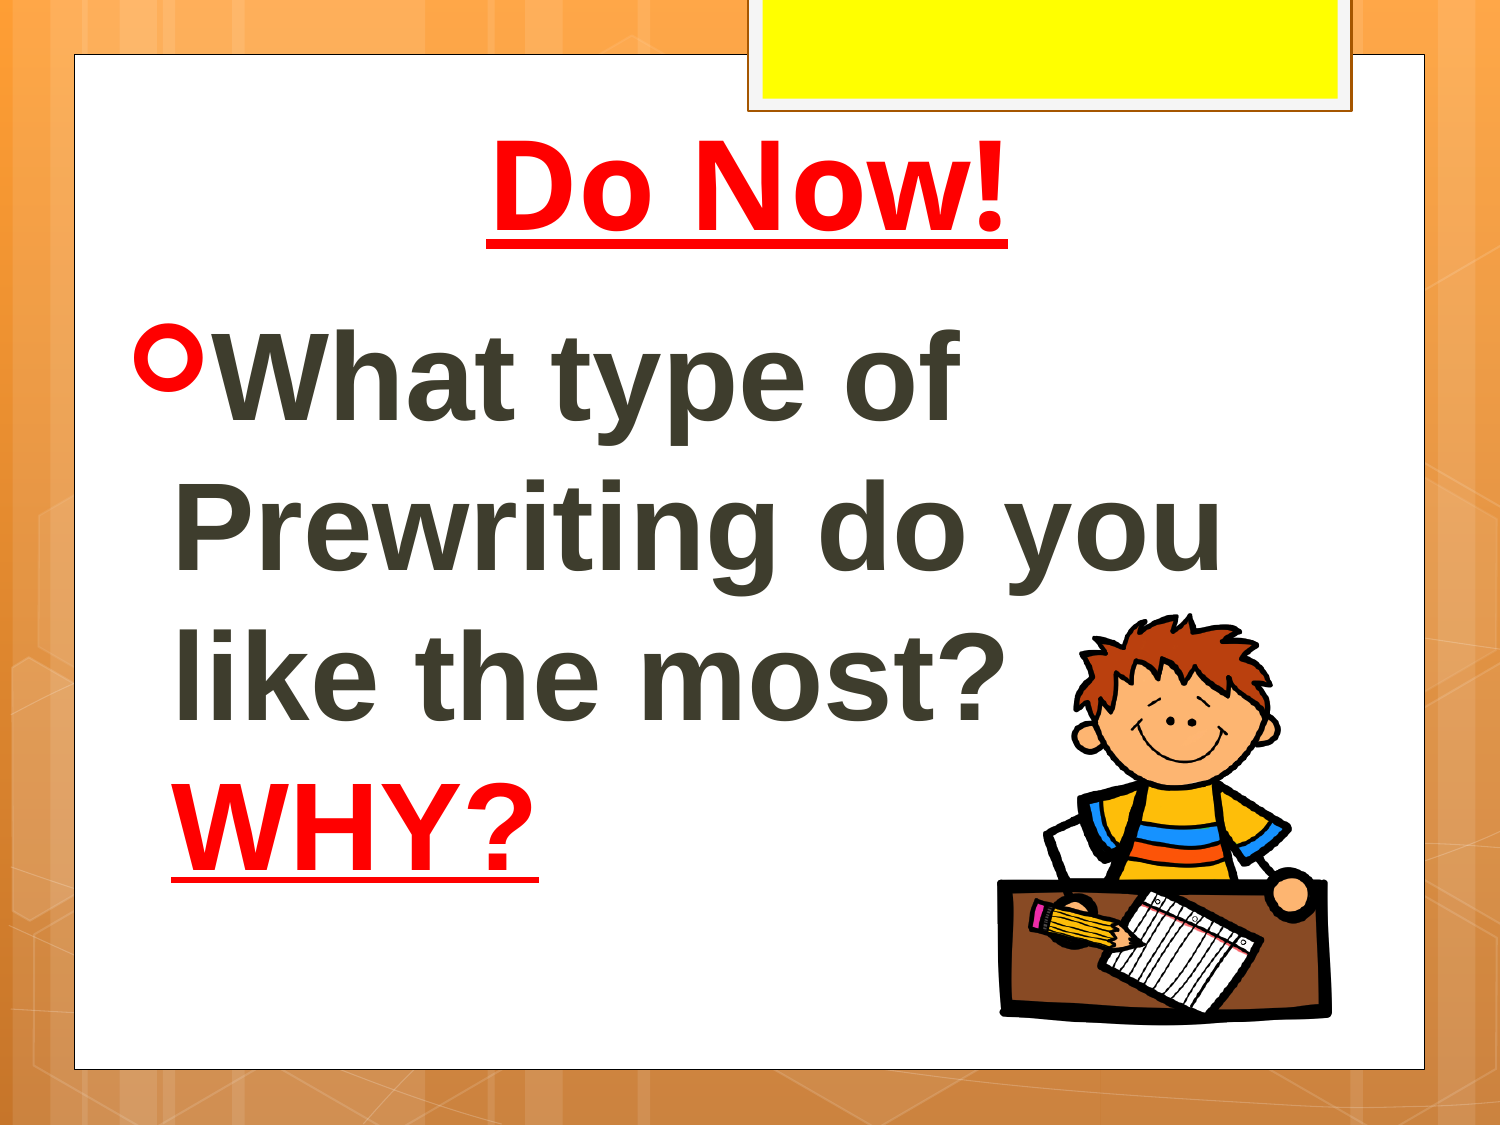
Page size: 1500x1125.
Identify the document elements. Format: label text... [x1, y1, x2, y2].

list What type of Prewriting do you like the most? WHY? [99, 287, 1400, 957]
title Do Now! [171, 75, 1324, 263]
picture [912, 549, 1382, 1054]
